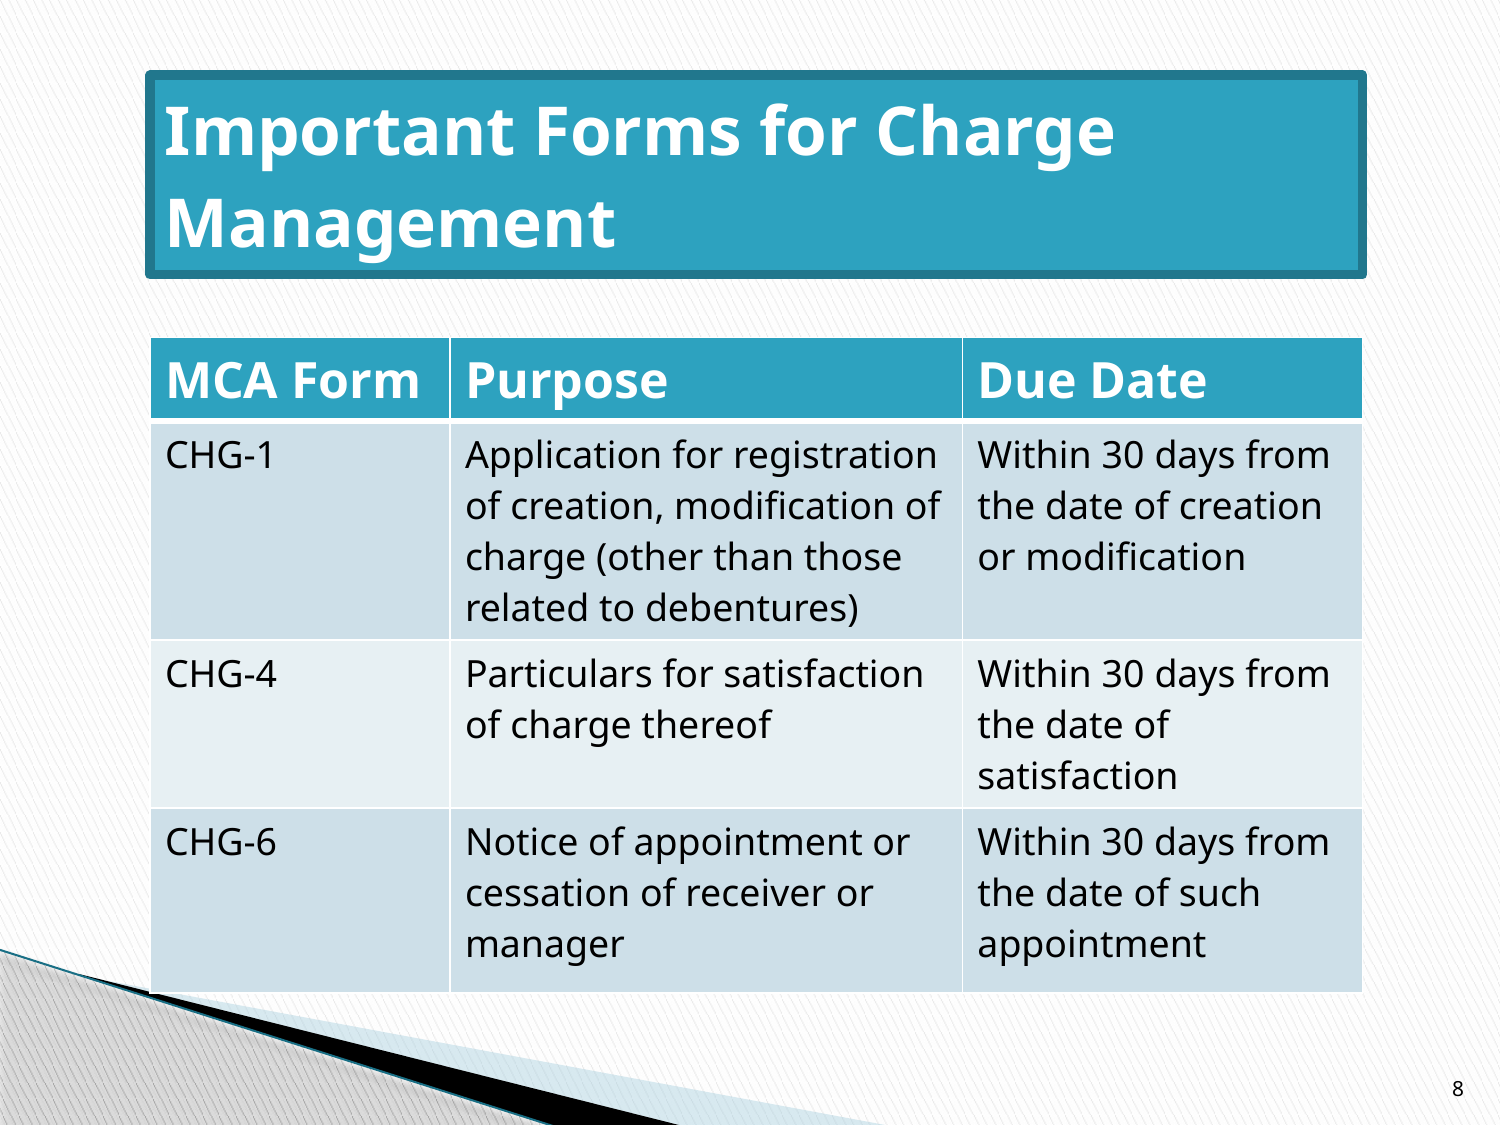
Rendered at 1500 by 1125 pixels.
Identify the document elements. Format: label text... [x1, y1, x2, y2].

table_cell Notice of appointment or cessation of receiver or manager [451, 809, 962, 992]
table_cell Particulars for satisfaction of charge thereof [451, 641, 962, 807]
table_header Due Date [963, 338, 1362, 418]
table_cell Within 30 days from the date of satisfaction [963, 641, 1362, 807]
table_cell CHG-6 [151, 809, 449, 992]
table_header MCA Form [151, 338, 449, 418]
table_cell Within 30 days from the date of such appointment [963, 809, 1362, 992]
title Important Forms for Charge Management [145, 70, 1367, 279]
table_cell Application for registration of creation, modification of charge (other than those related to debentures) [451, 424, 962, 639]
slide_number 8 [1418, 1051, 1479, 1112]
table_cell Within 30 days from the date of creation or modification [963, 424, 1362, 639]
table_header Purpose [451, 338, 962, 418]
table_cell CHG-1 [151, 424, 449, 639]
table_cell CHG-4 [151, 641, 449, 807]
